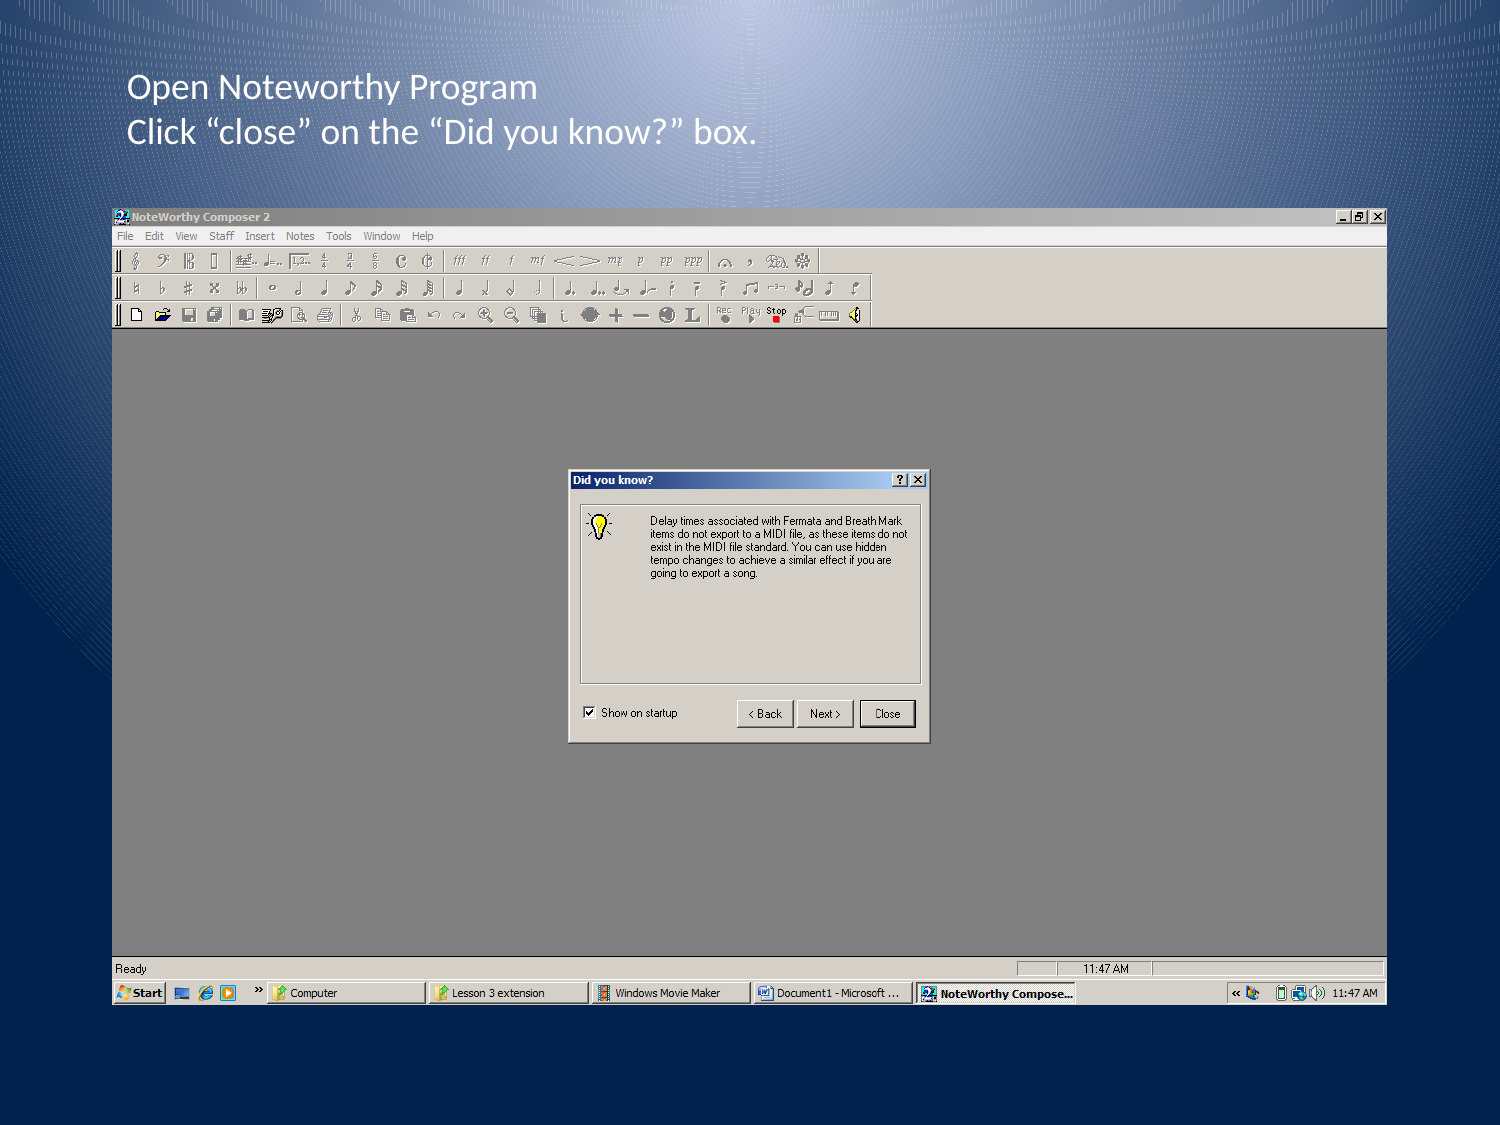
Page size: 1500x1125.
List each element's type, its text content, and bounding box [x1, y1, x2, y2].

text_box Open Noteworthy Program Click “close” on the “Did you know?” box. [112, 54, 1365, 160]
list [111, 207, 1388, 1006]
